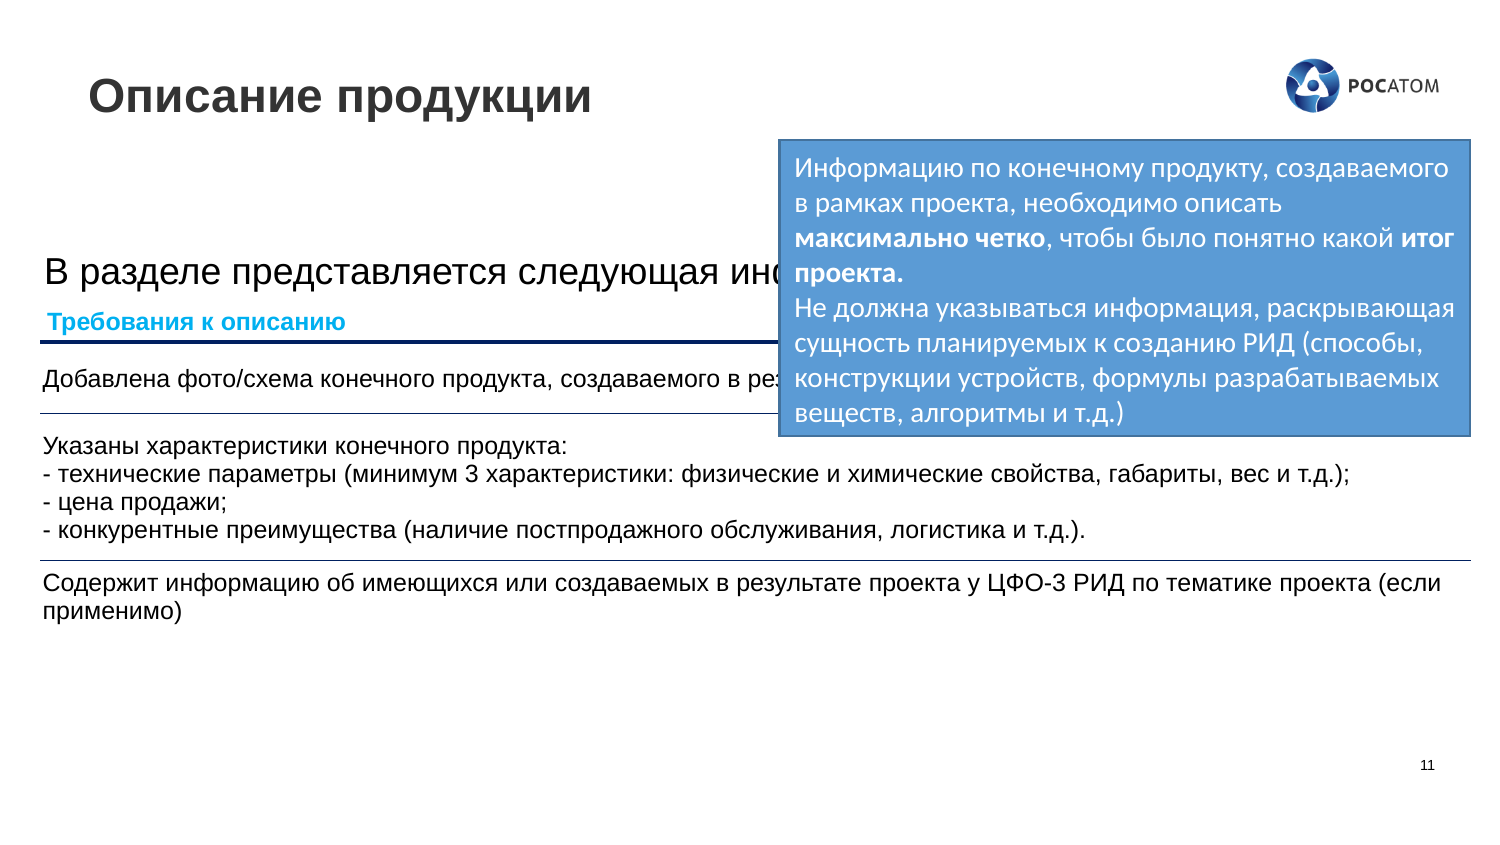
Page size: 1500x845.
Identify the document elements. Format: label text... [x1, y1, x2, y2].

table_cell Содержит информацию об имеющихся или создаваемых в результате проекта у ЦФО-3 РИД по тематике проекта (если применимо) [42, 561, 1471, 632]
title Описание продукции [88, 70, 1165, 125]
table_header Требования к описанию [42, 302, 778, 340]
picture [0, 0, 1499, 845]
text_box В разделе представляется следующая информация: [29, 240, 778, 300]
table_cell Указаны характеристики конечного продукта: - технические параметры (минимум 3 характеристики: физические и химические свойства, габариты, вес и т.д.); - цена продажи; - конкурентные преимущества (наличие постпродажного обслуживания, логистика и т.д.). [42, 414, 1471, 560]
table_cell Добавлена фото/схема конечного продукта, создаваемого в результате проекта [42, 344, 778, 413]
text_box Информацию по конечному продукту, создаваемого в рамках проекта, необходимо описать максимально четко, чтобы было понятно какой итог проекта. Не должна указываться информация, раскрывающая сущность планируемых к созданию РИД (способы, конструкции устройств, формулы разрабатываемых веществ, алгоритмы и т.д.) [778, 139, 1471, 437]
